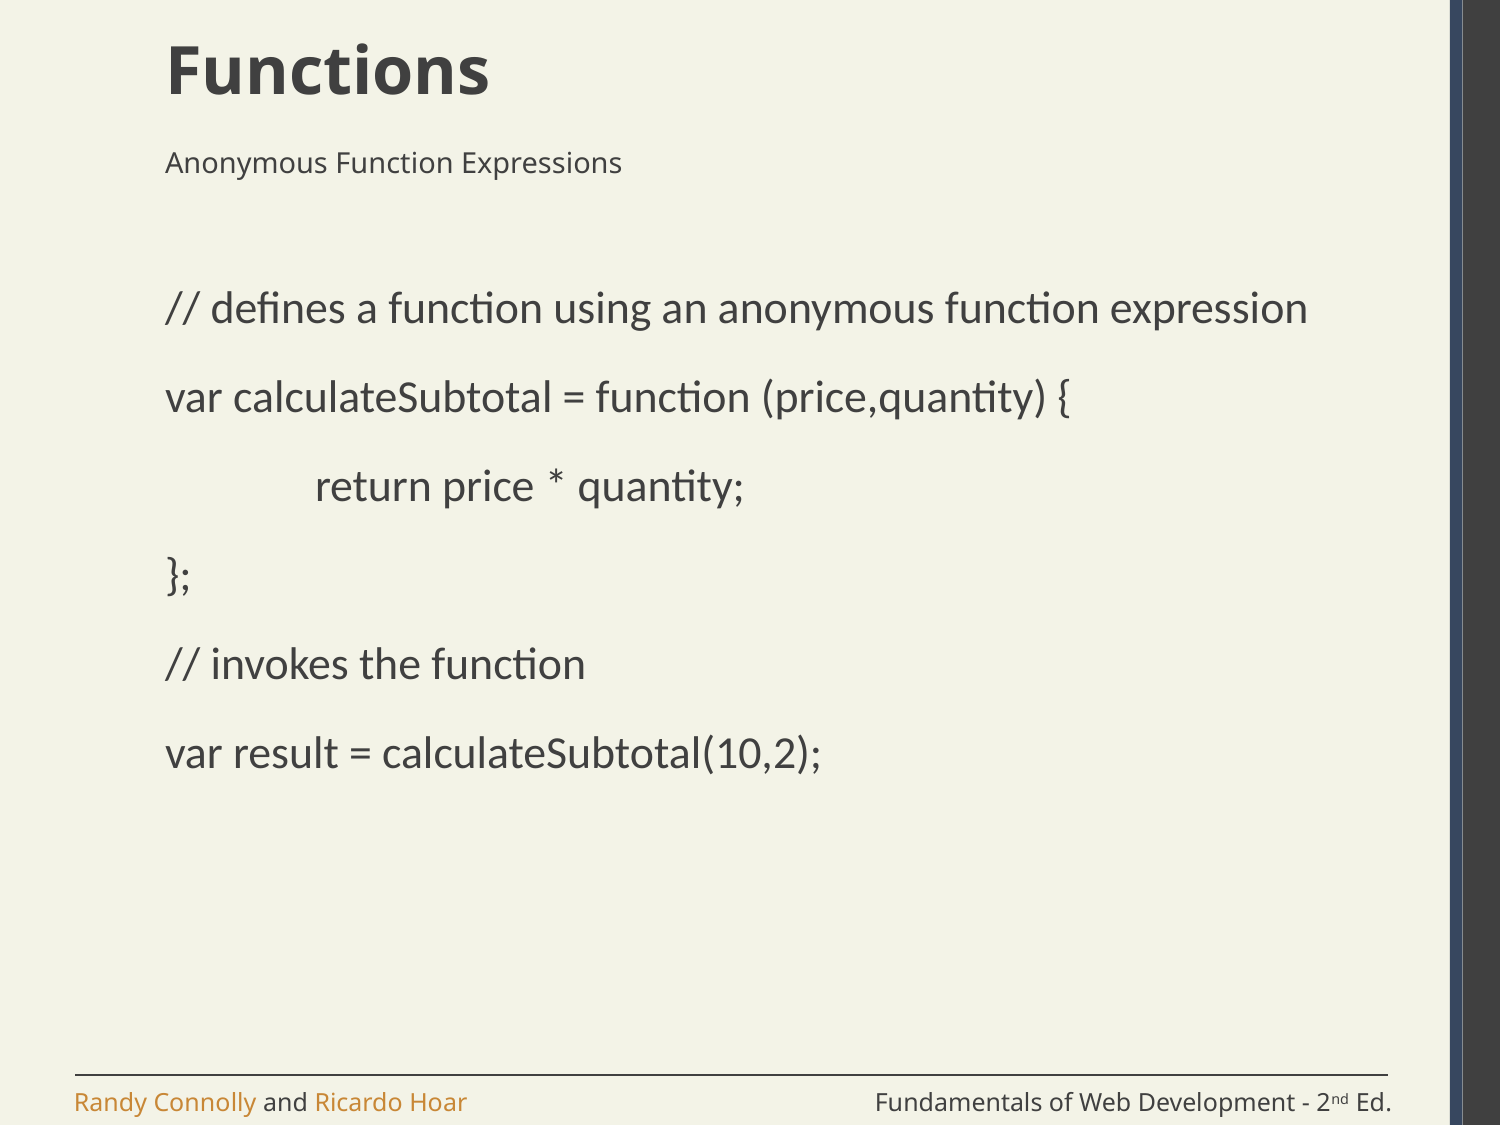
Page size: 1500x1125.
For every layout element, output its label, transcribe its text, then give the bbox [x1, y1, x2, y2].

title Functions [150, 20, 1425, 188]
list Anonymous Function Expressions [150, 137, 1200, 188]
list // defines a function using an anonymous function expression var calculateSubtotal = function (price,quantity) { return price * quantity; }; // invokes the function var result = calculateSubtotal(10,2); [150, 270, 1365, 1013]
